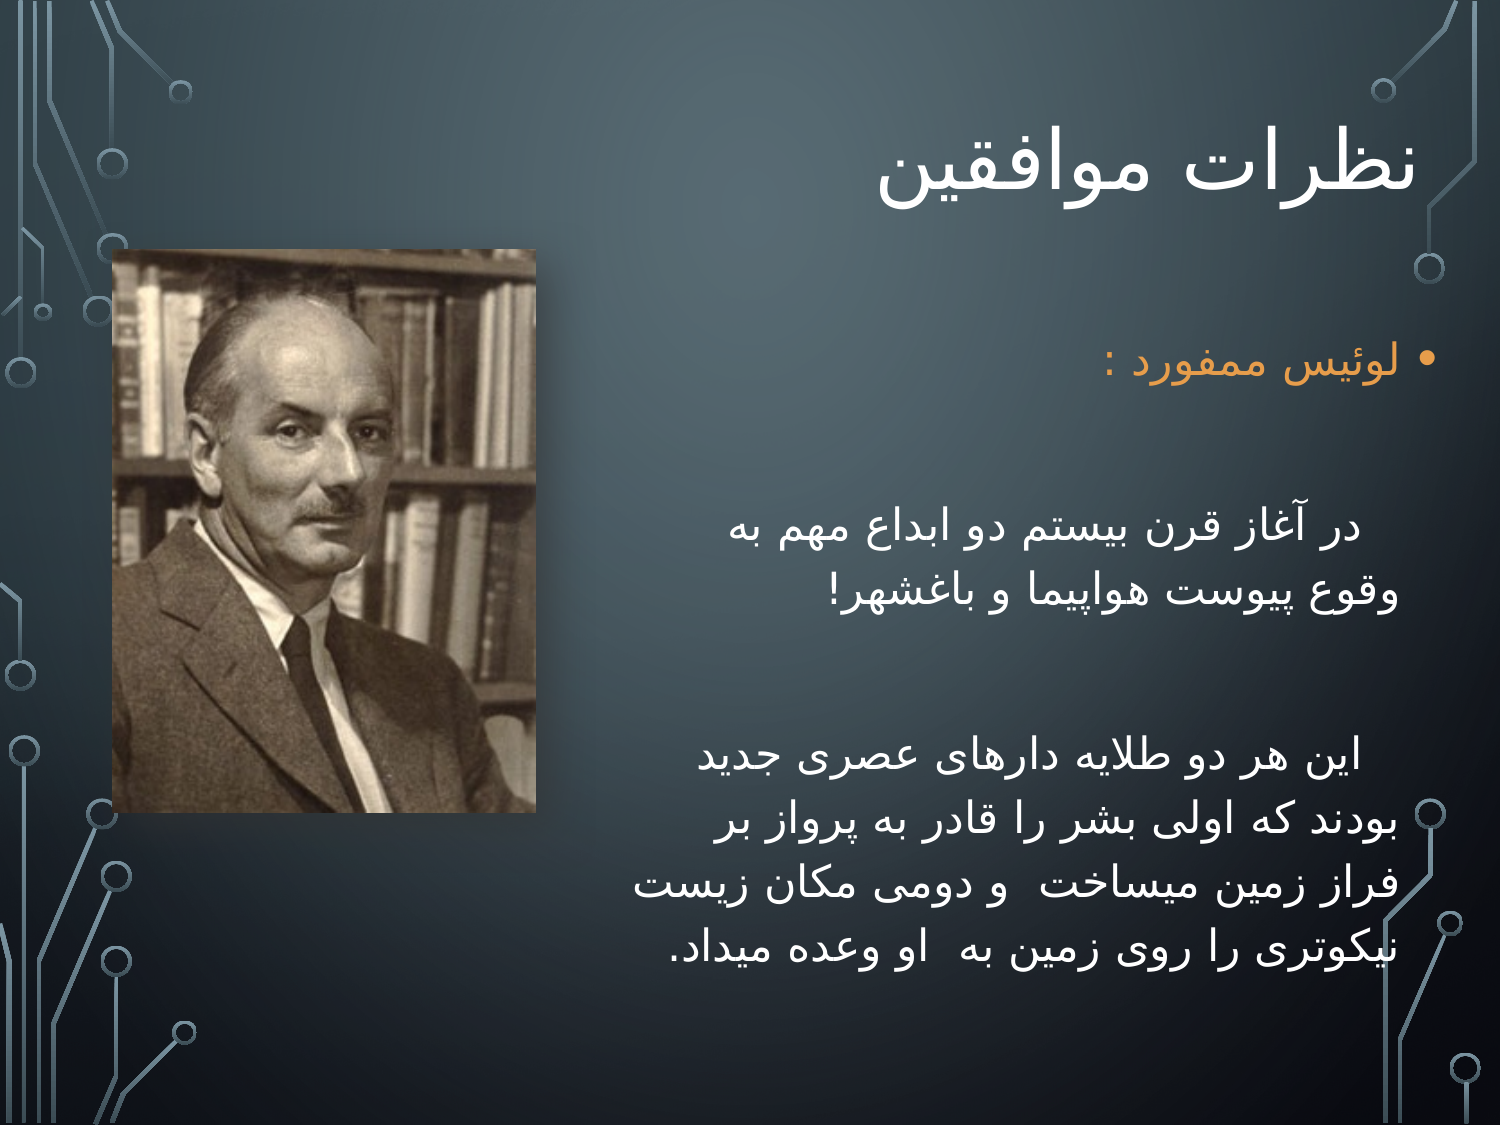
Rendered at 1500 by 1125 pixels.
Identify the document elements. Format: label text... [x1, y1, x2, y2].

picture [112, 249, 536, 813]
title نظرات موافقین [825, 75, 1463, 250]
list لوئیس ممفورد : در آغاز قرن بیستم دو ابداع مهم به وقوع پیوست هواپیما و باغشهر! این هر دو طلایه دارهای عصری جدید بودند که اولی بشر را قادر به پرواز بر فراز زمین میساخت و دومی مکان زیست نیکوتری را روی زمین به او وعده میداد. [612, 312, 1450, 1025]
